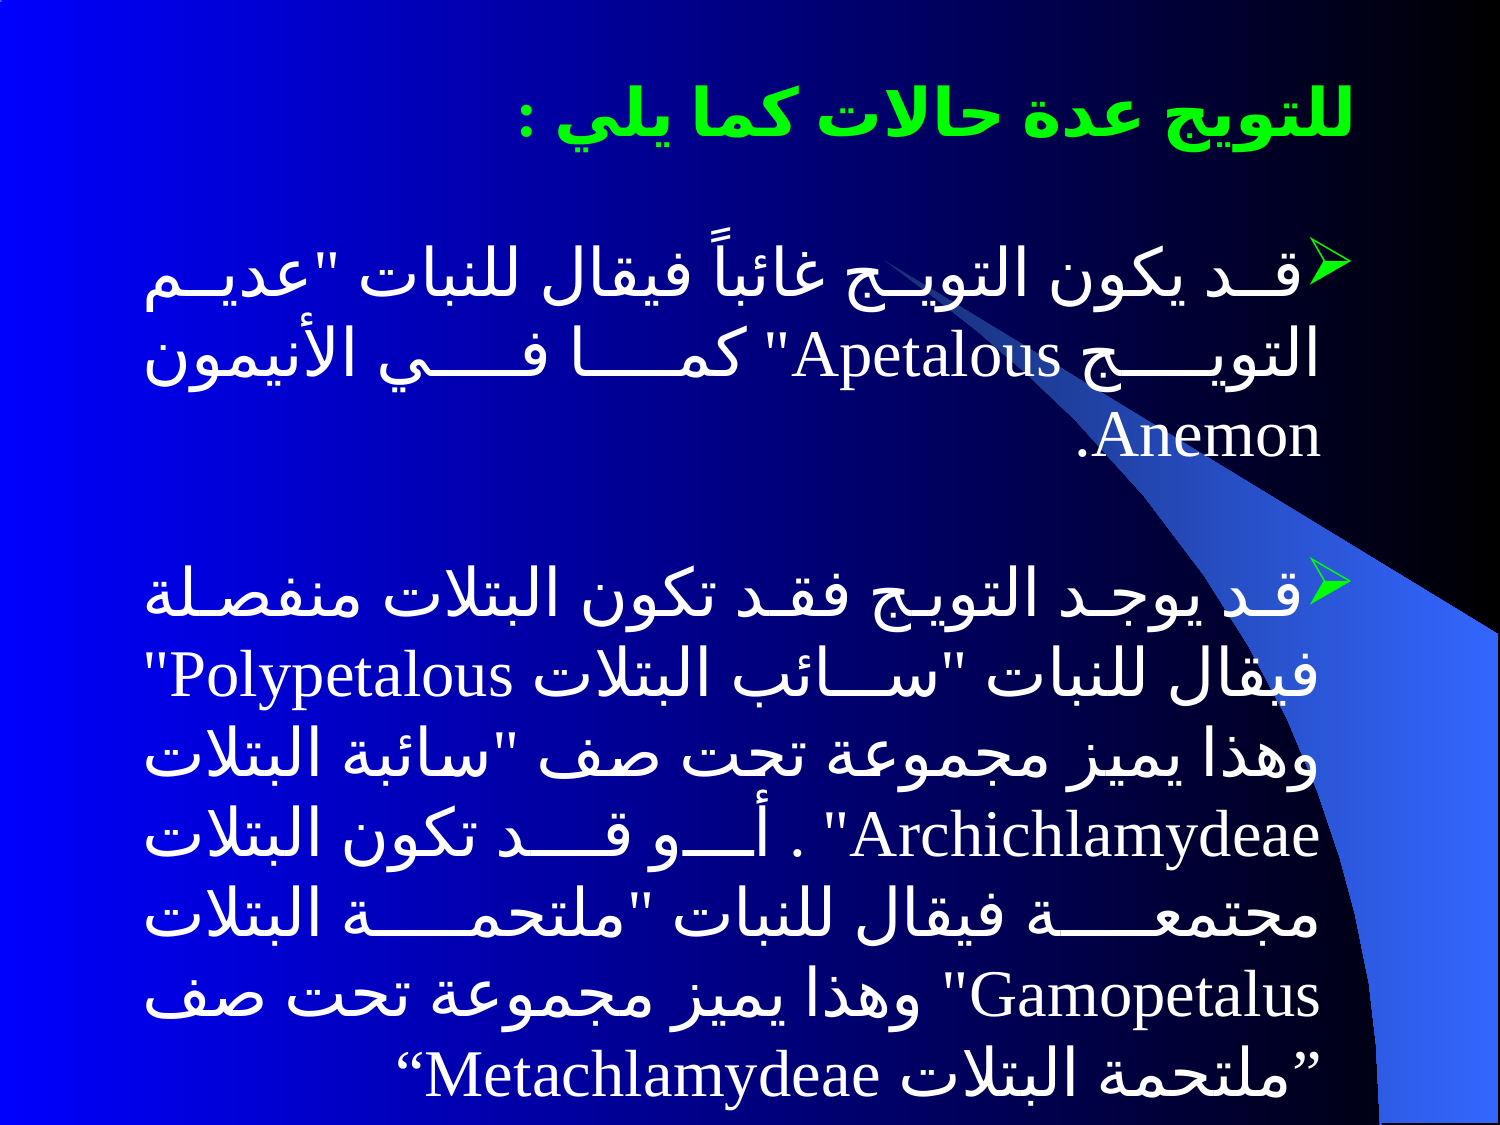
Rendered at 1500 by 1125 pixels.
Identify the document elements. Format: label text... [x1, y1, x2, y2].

text_box للتويج عدة حالات كما يلي : قد يكون التويج غائباً فيقال للنبات "عديم التويج Apetalous" كما في الأنيمون Anemon. قد يوجد التويج فقد تكون البتلات منفصلة فيقال للنبات "سائب البتلات Polypetalous" وهذا يميز مجموعة تحت صف "سائبة البتلات Archichlamydeae" . أو قد تكون البتلات مجتمعة فيقال للنبات "ملتحمة البتلات Gamopetalus" وهذا يميز مجموعة تحت صف ”ملتحمة البتلات Metachlamydeae“ [112, 62, 1388, 1125]
